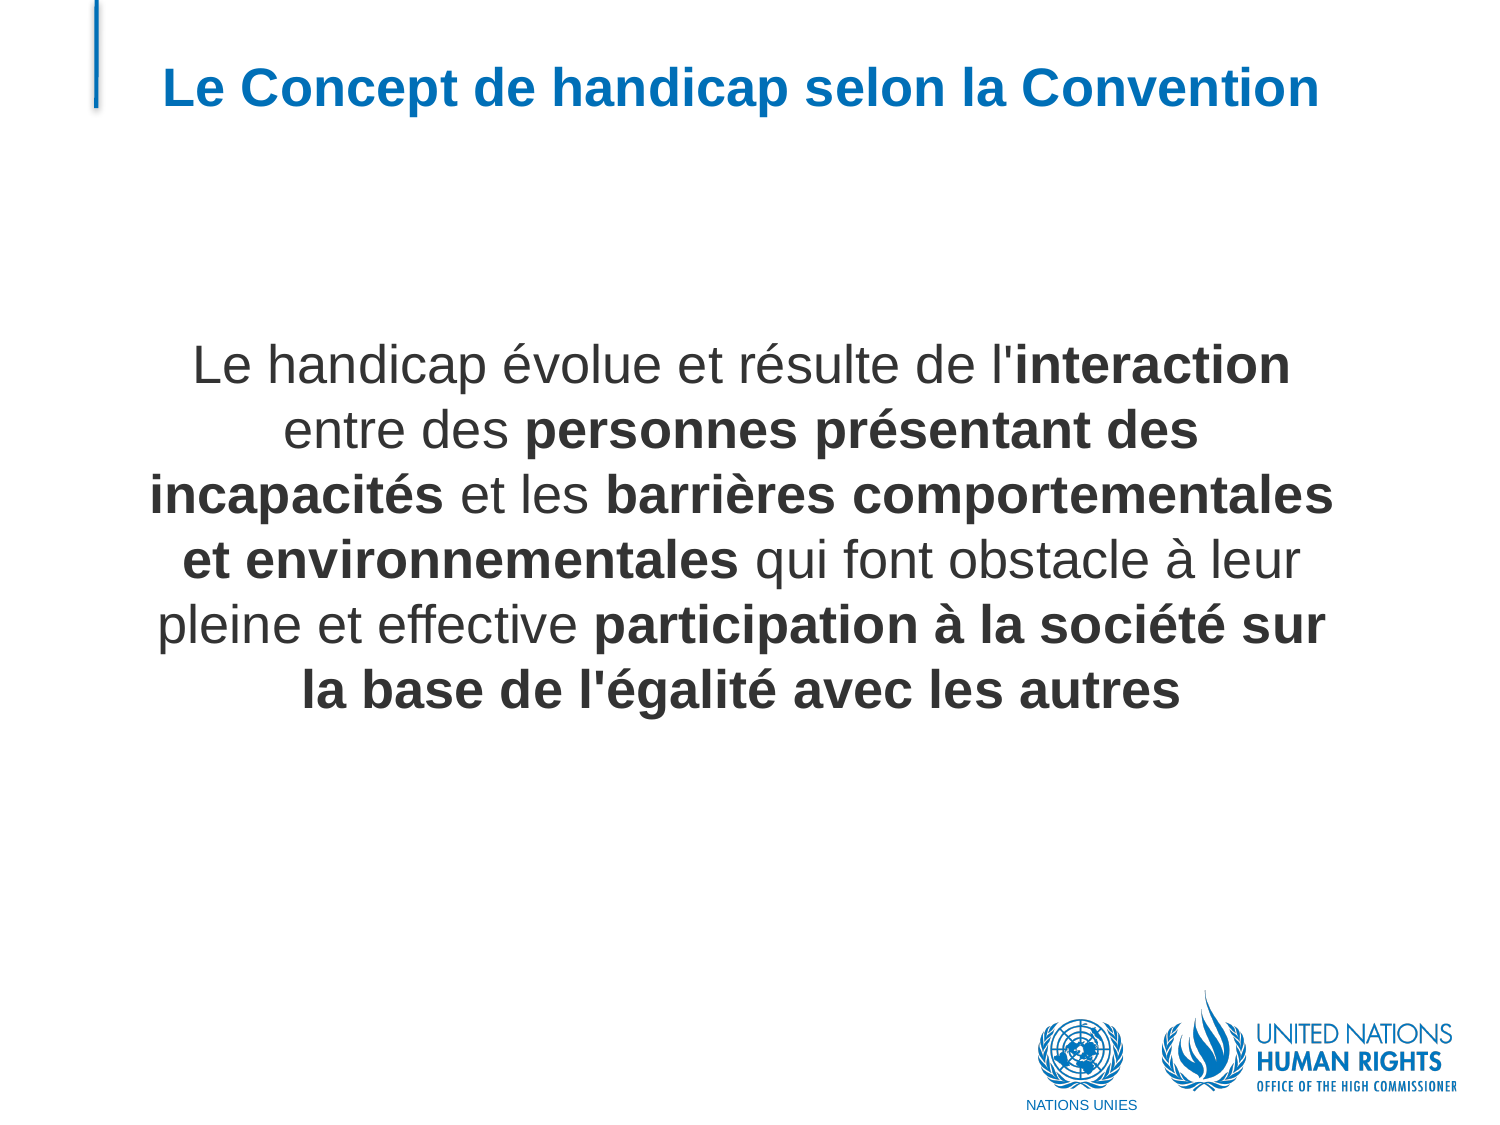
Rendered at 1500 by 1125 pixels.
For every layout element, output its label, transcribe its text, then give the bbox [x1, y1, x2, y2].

picture [1037, 990, 1457, 1107]
text_box NATIONS UNIES [980, 1088, 1184, 1121]
title Le Concept de handicap selon la Convention [121, 45, 1363, 224]
list Le handicap évolue et résulte de l'interaction entre des personnes présentant des incapacités et les barrières comportementales et environnementales qui font obstacle à leur pleine et effective participation à la société sur la base de l'égalité avec les autres [121, 245, 1363, 981]
